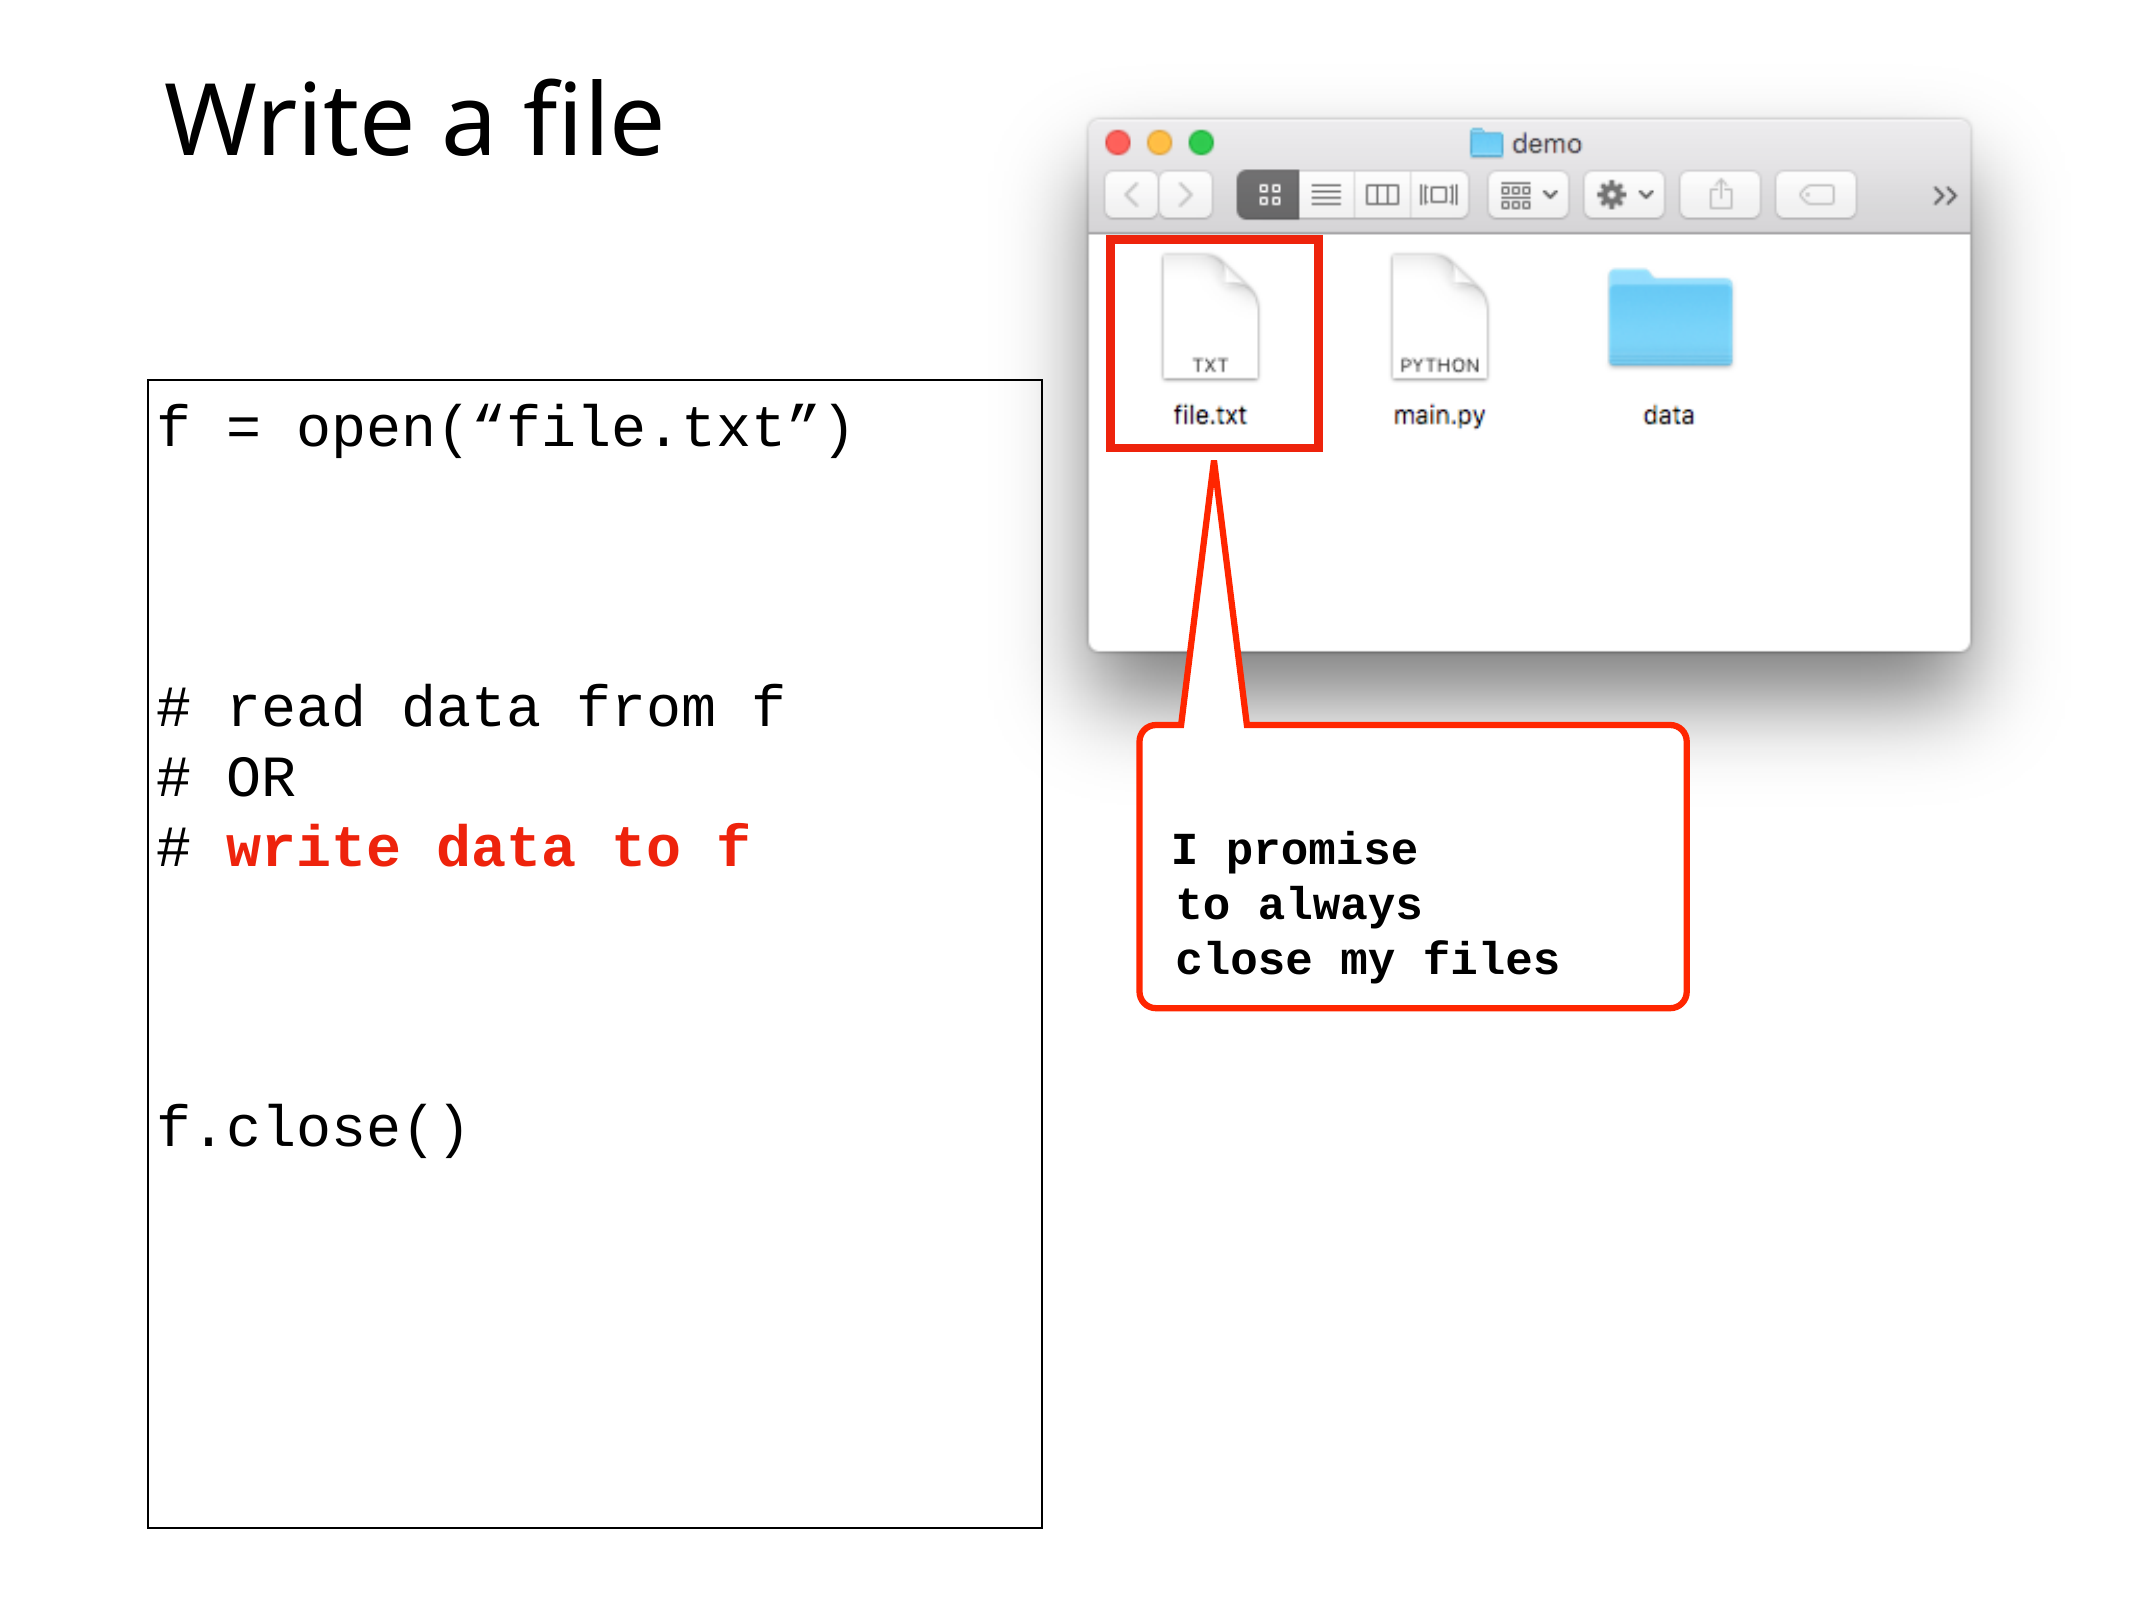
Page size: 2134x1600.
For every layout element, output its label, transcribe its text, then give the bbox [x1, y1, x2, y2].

title Write a file [155, 41, 932, 191]
picture [932, 10, 2119, 839]
text_box I promise to always close my files [1139, 839, 1687, 1009]
list f = open(“file.txt”) # read data from f # OR # write data to f f.close() [147, 379, 1043, 1529]
